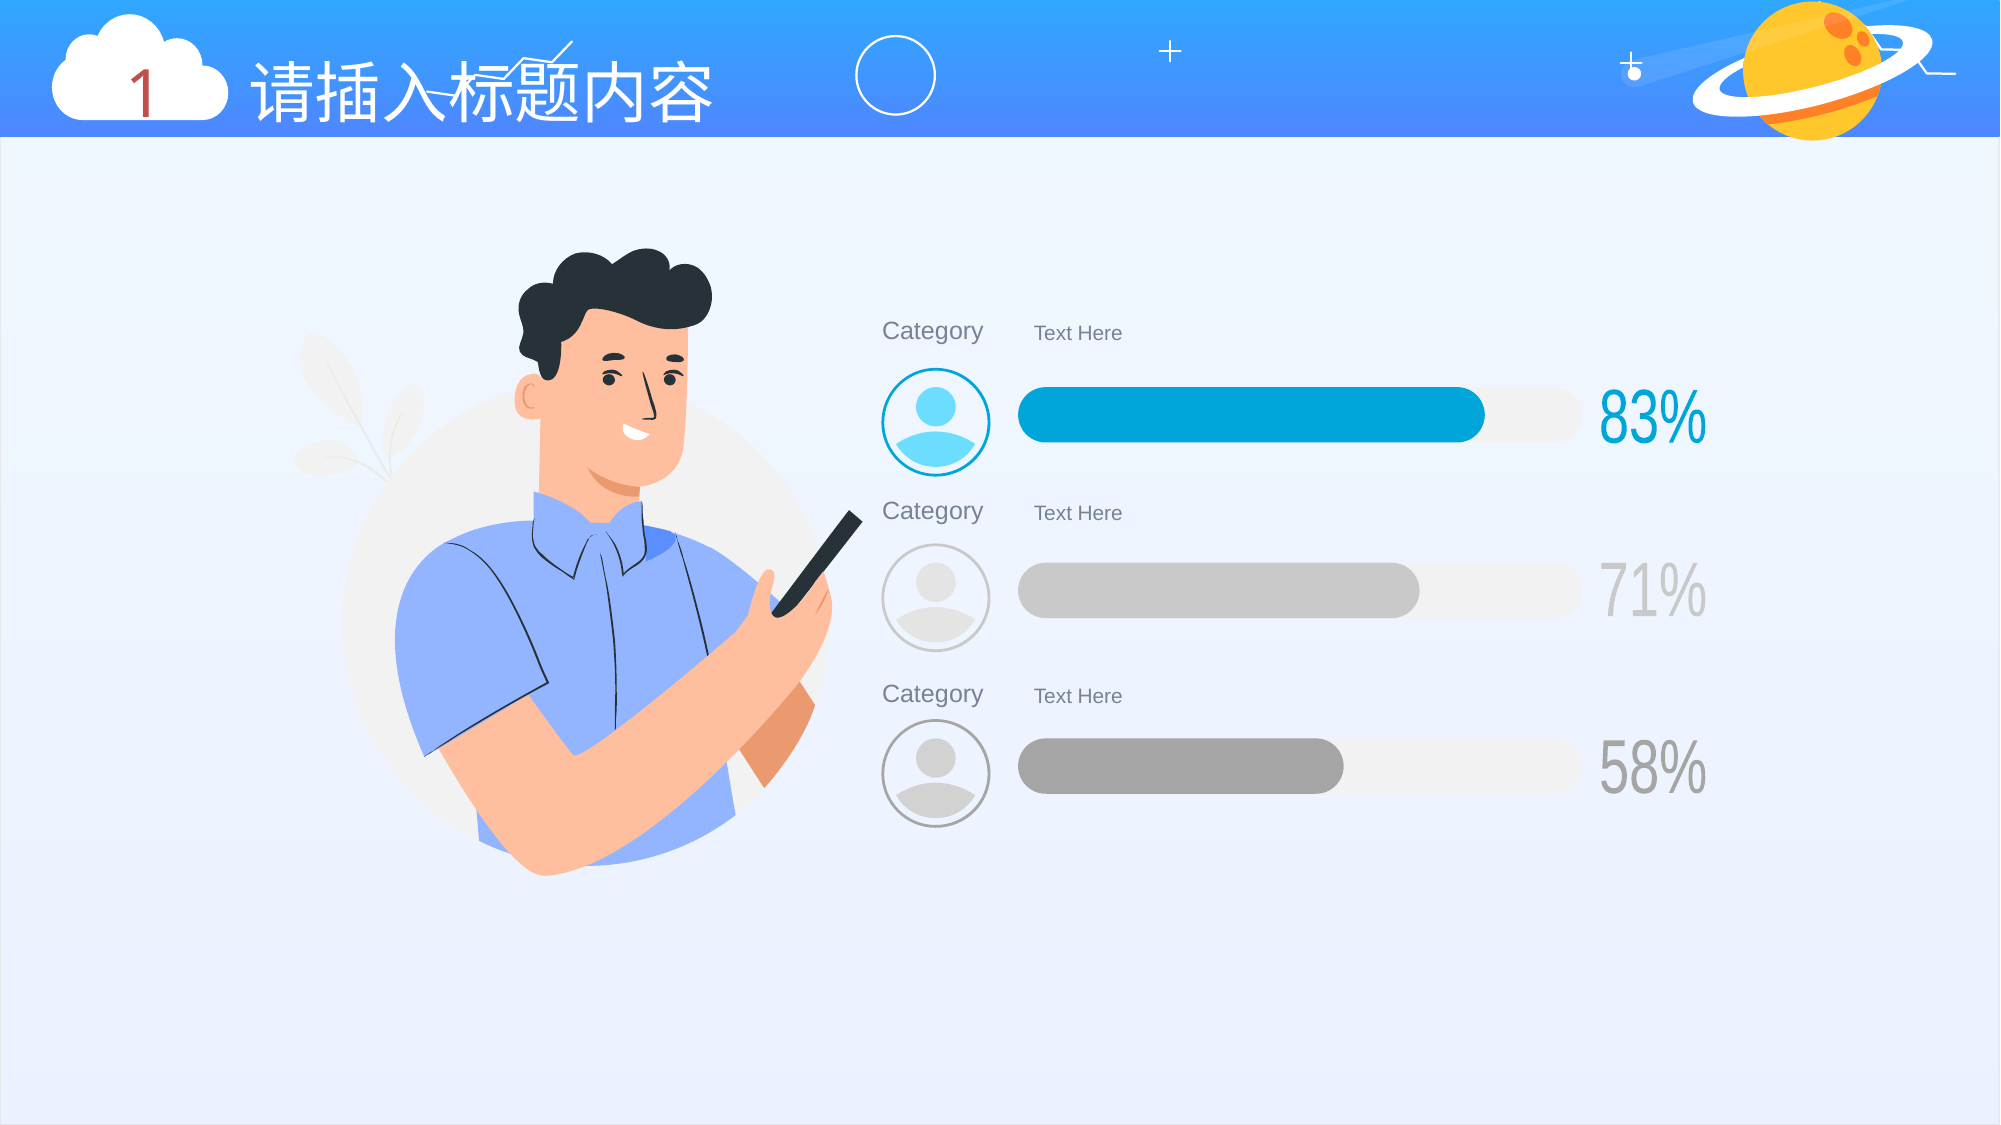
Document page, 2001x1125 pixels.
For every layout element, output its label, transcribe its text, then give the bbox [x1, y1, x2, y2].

text_box 1 请插入标题内容 [52, 43, 789, 138]
text_box [71, 14, 192, 43]
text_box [294, 247, 1706, 878]
